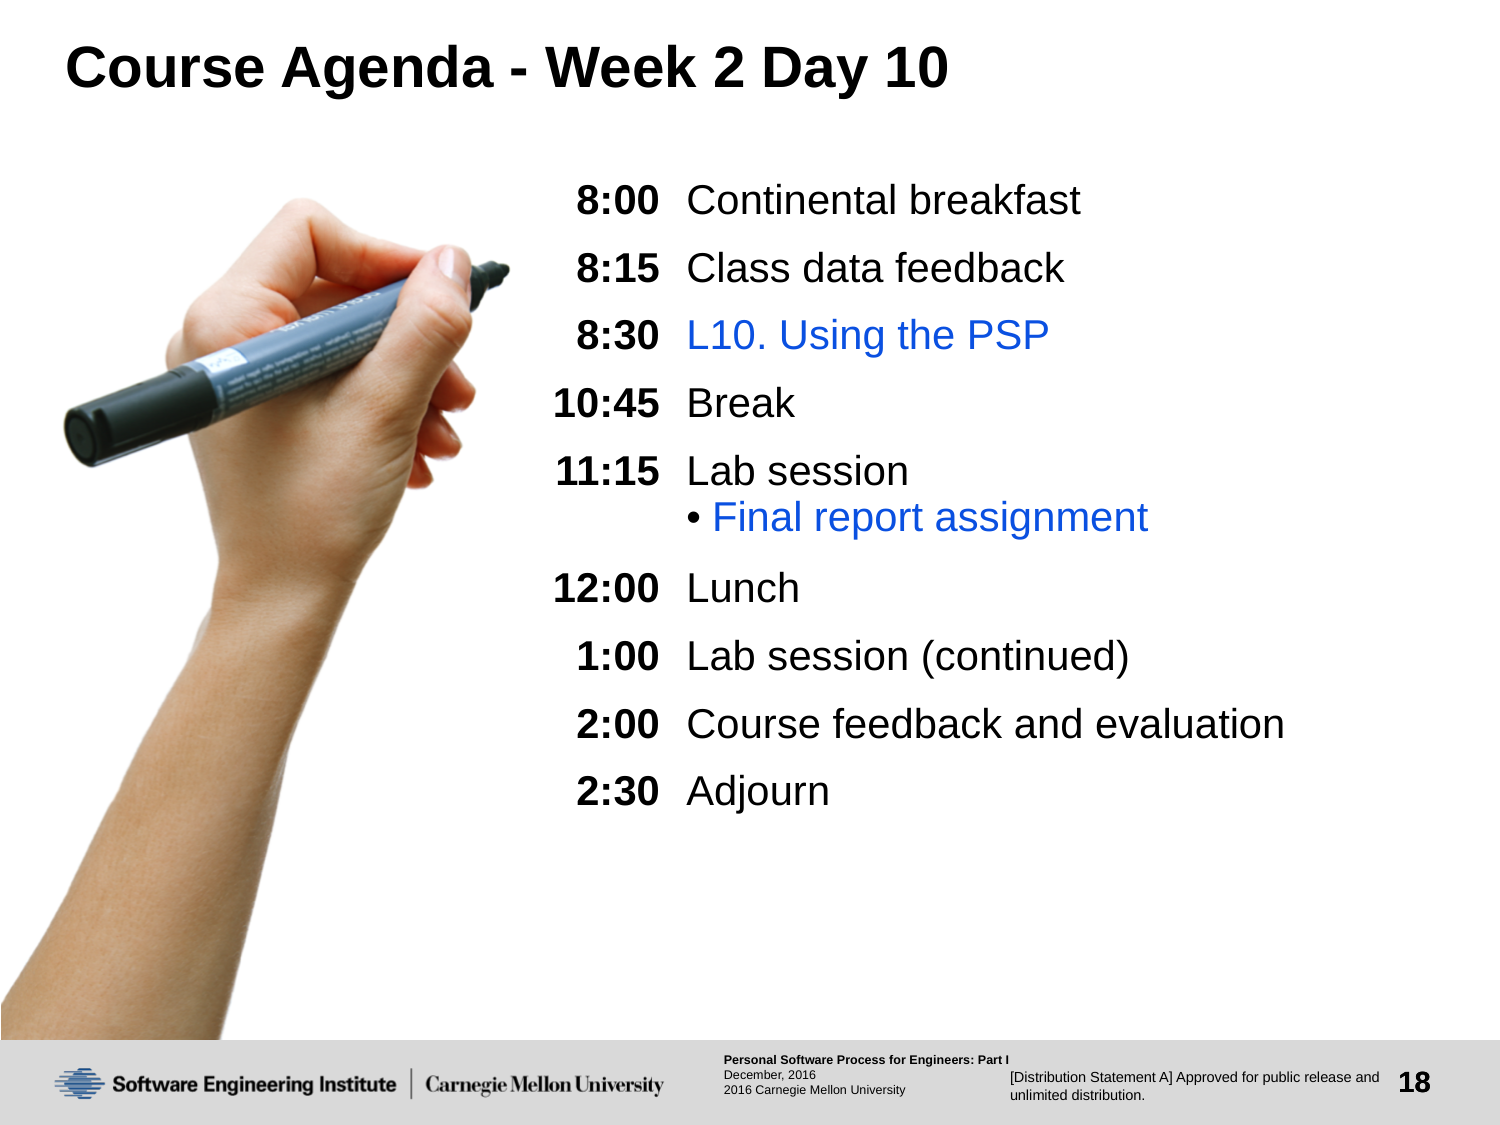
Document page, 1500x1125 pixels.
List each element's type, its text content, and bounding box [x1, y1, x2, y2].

table_cell 11:15 [531, 447, 673, 565]
table_cell 10:45 [531, 380, 673, 447]
title Course Agenda - Week 2 Day 10 [65, 37, 1313, 148]
table_cell Lab session • Final report assignment [673, 447, 1431, 565]
table_cell 2:30 [531, 768, 673, 836]
table_cell Adjourn [673, 768, 1431, 836]
table_cell 8:15 [531, 244, 673, 312]
table_header 8:00 [531, 177, 673, 244]
table_cell L10. Using the PSP [673, 312, 1431, 380]
table_cell Course feedback and evaluation [673, 700, 1431, 768]
table_cell 2:00 [531, 700, 673, 768]
table_cell Class data feedback [673, 244, 1431, 312]
picture [1, 180, 532, 1040]
table_cell Lab session (continued) [673, 633, 1431, 700]
picture [46, 1061, 673, 1104]
table_cell 1:00 [531, 633, 673, 700]
table_header Continental breakfast [673, 177, 1431, 244]
table_cell Lunch [673, 565, 1431, 633]
table_cell Break [673, 380, 1431, 447]
table_cell 12:00 [531, 565, 673, 633]
table_cell 8:30 [531, 312, 673, 380]
